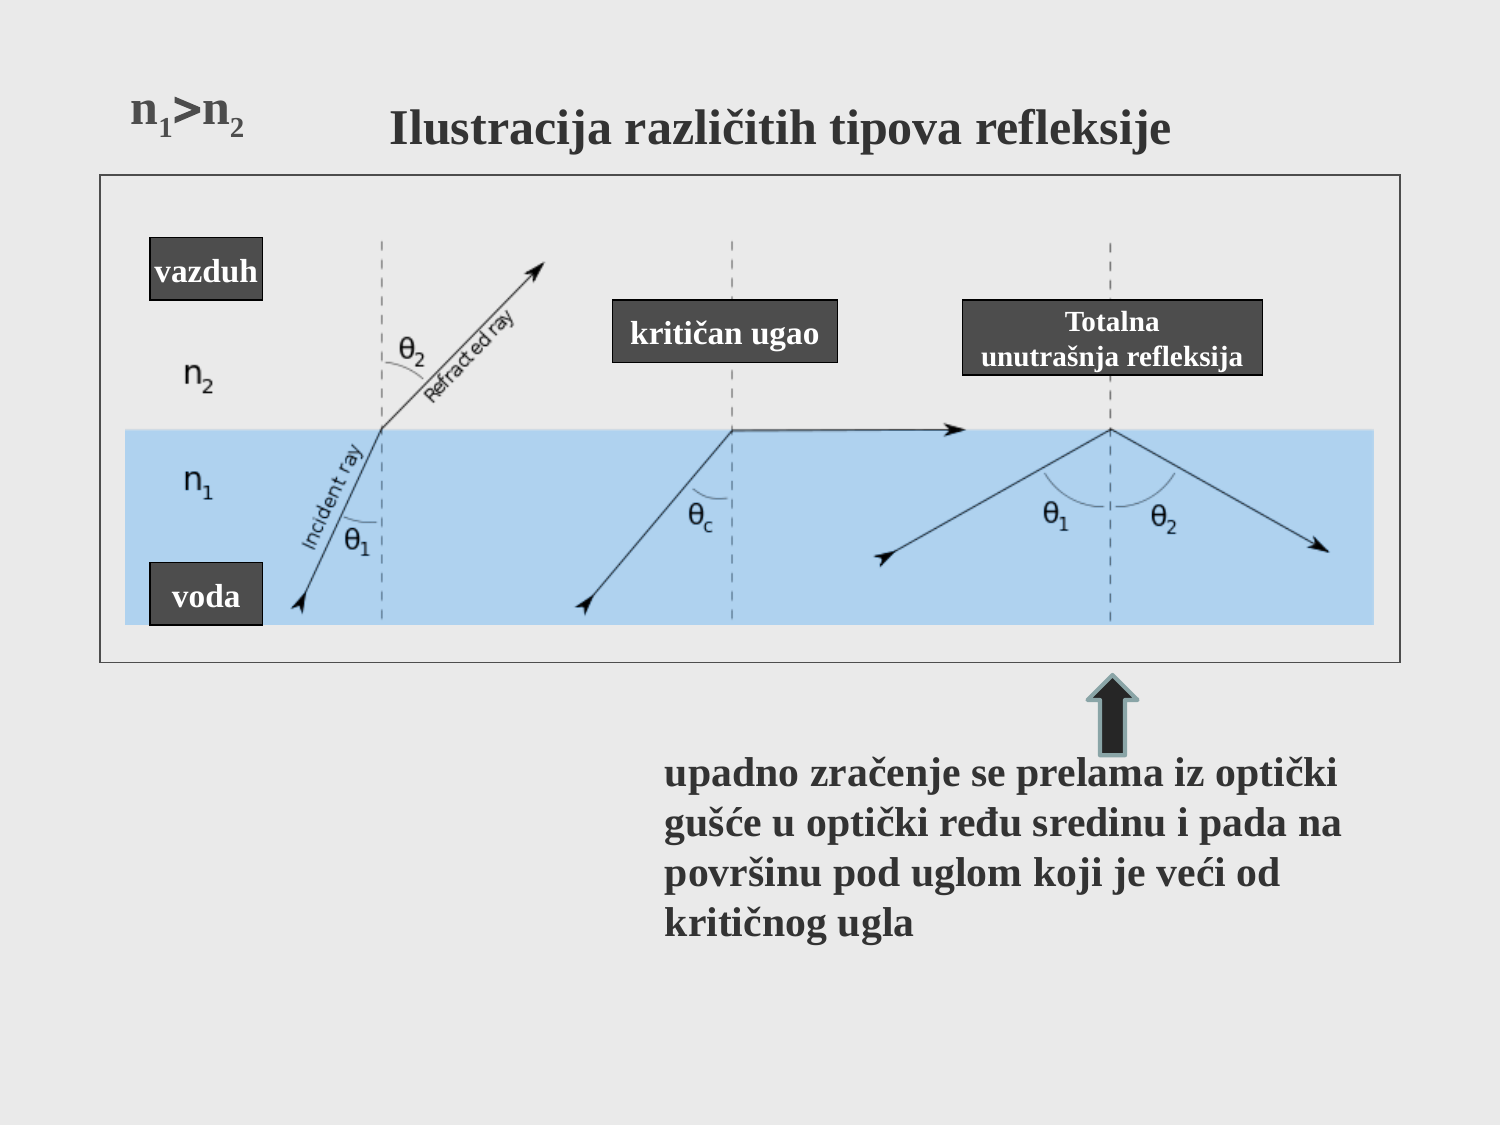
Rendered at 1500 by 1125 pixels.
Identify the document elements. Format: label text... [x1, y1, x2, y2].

text_box n1n2 [115, 67, 260, 151]
text_box Ilustracija različitih tipova refleksije [374, 87, 1263, 163]
picture [124, 237, 1374, 626]
text_box [1085, 672, 1140, 758]
table_header [101, 176, 1399, 662]
text_box upadno zračenje se prelama iz optički gušće u optički ređu sredinu i pada na površinu pod uglom koji je veći od kritičnog ugla [649, 737, 1400, 953]
